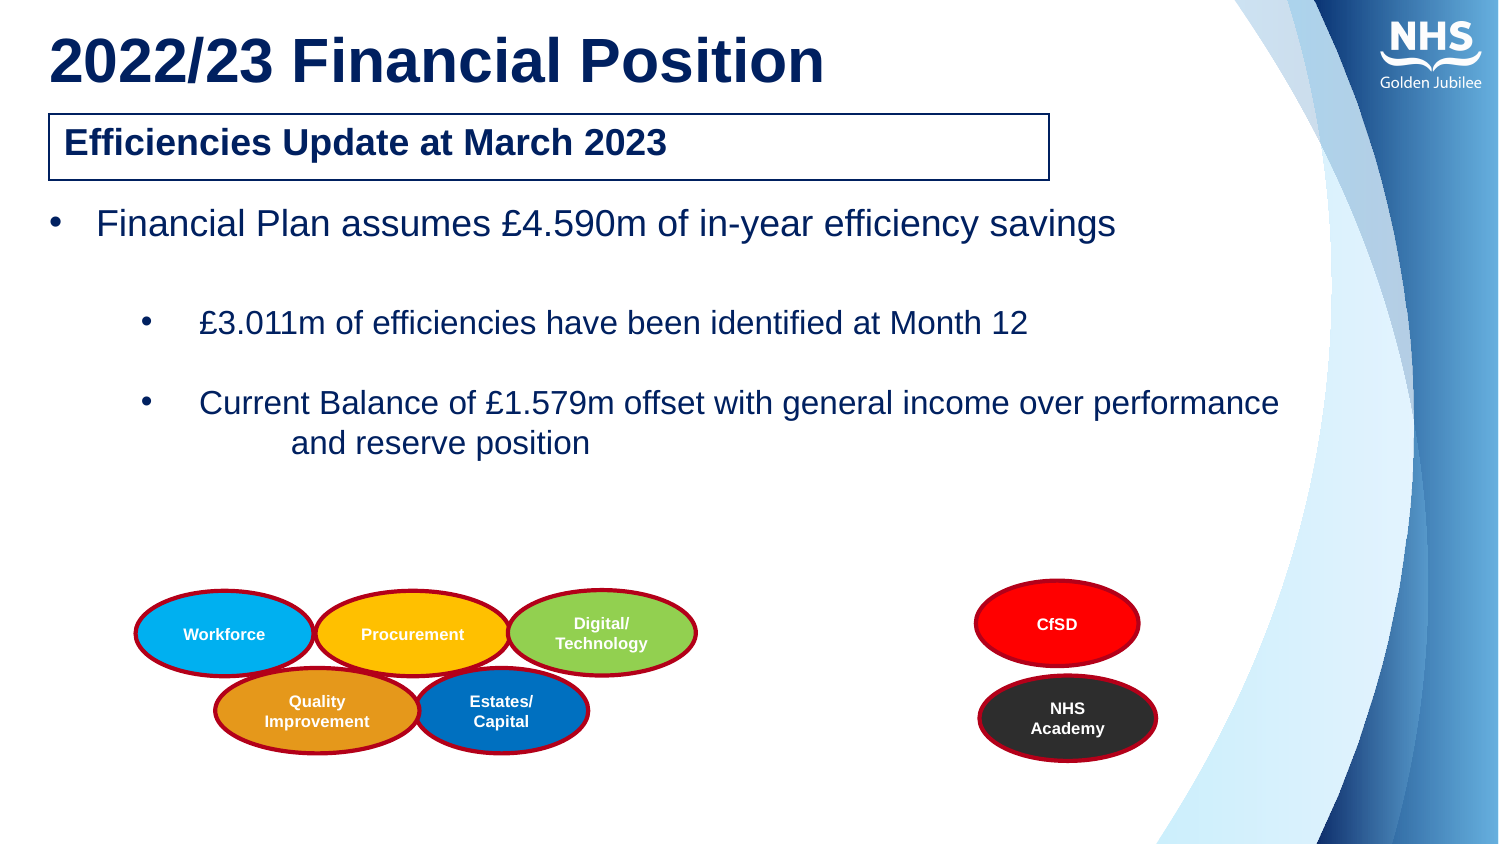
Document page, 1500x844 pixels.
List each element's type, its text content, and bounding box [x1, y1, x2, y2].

text_box Digital/ Technology [505, 587, 698, 678]
title 2022/23 Financial Position [49, 23, 1064, 95]
text_box NHS Academy [977, 673, 1159, 764]
text_box Procurement [315, 588, 509, 679]
text_box Workforce [133, 588, 316, 679]
table_header Efficiencies Update at March 2023 [50, 115, 1048, 179]
text_box Estates/ Capital [417, 665, 591, 756]
text_box Financial Plan assumes £4.590m of in-year efficiency savings £3.011m of efficiencies have been identified at Month 12 Current Balance of £1.579m offset with general income over performance and reserve position [49, 198, 1486, 844]
text_box Quality Improvement [213, 665, 422, 756]
picture [1380, 21, 1482, 92]
text_box CfSD [973, 578, 1141, 669]
